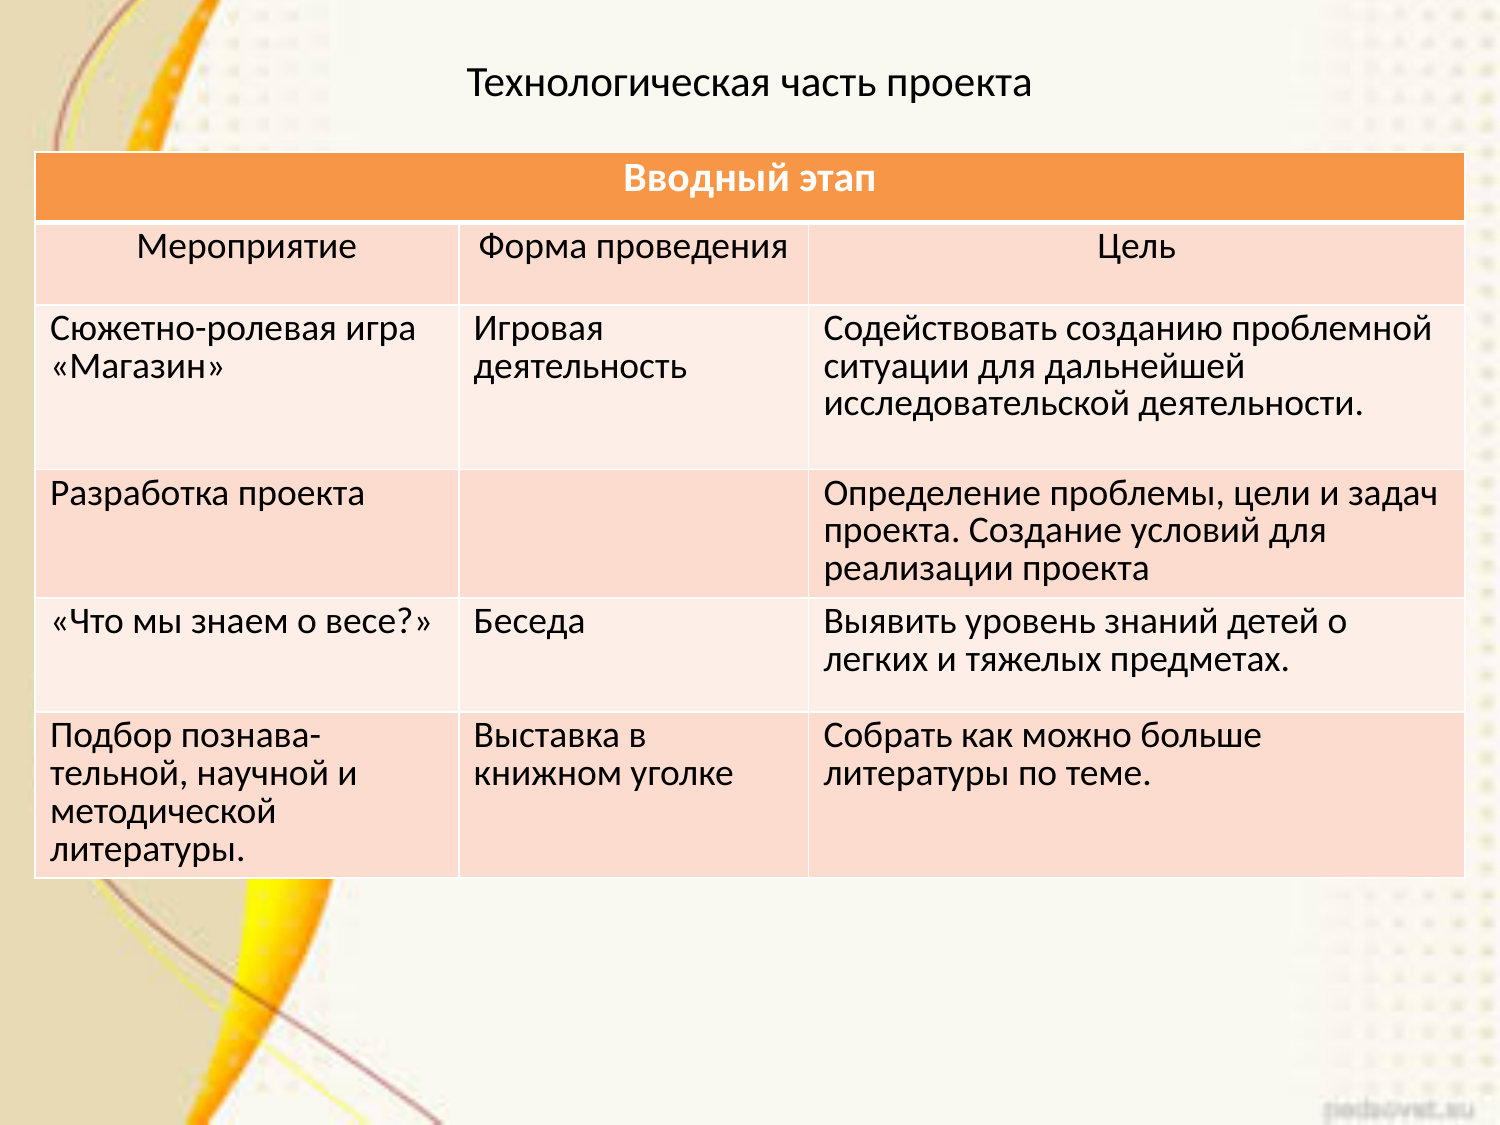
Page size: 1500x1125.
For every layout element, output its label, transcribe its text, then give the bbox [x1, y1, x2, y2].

table_cell Мероприятие [36, 225, 458, 304]
table_cell Собрать как можно больше литературы по теме. [809, 713, 1464, 877]
table_cell Форма проведения [460, 225, 808, 304]
table_cell Разработка проекта [36, 470, 458, 597]
table_cell Игровая деятельность [460, 306, 808, 469]
table_cell Содействовать созданию проблемной ситуации для дальнейшей исследовательской деятельности. [809, 306, 1464, 469]
title Технологическая часть проекта [75, 45, 1425, 151]
table_cell «Что мы знаем о весе?» [36, 599, 458, 711]
table_cell Выявить уровень знаний детей о легких и тяжелых предметах. [809, 599, 1464, 711]
table_cell Цель [809, 225, 1464, 304]
table_header Вводный этап [36, 153, 1464, 220]
table_cell Беседа [460, 599, 808, 711]
table_cell [460, 470, 808, 597]
picture [0, 0, 1500, 1125]
table_cell Сюжетно-ролевая игра «Магазин» [36, 306, 458, 469]
table_cell Определение проблемы, цели и задач проекта. Создание условий для реализации проекта [809, 470, 1464, 597]
table_cell Выставка в книжном уголке [460, 713, 808, 877]
table_cell Подбор познава-тельной, научной и методической литературы. [36, 713, 458, 877]
